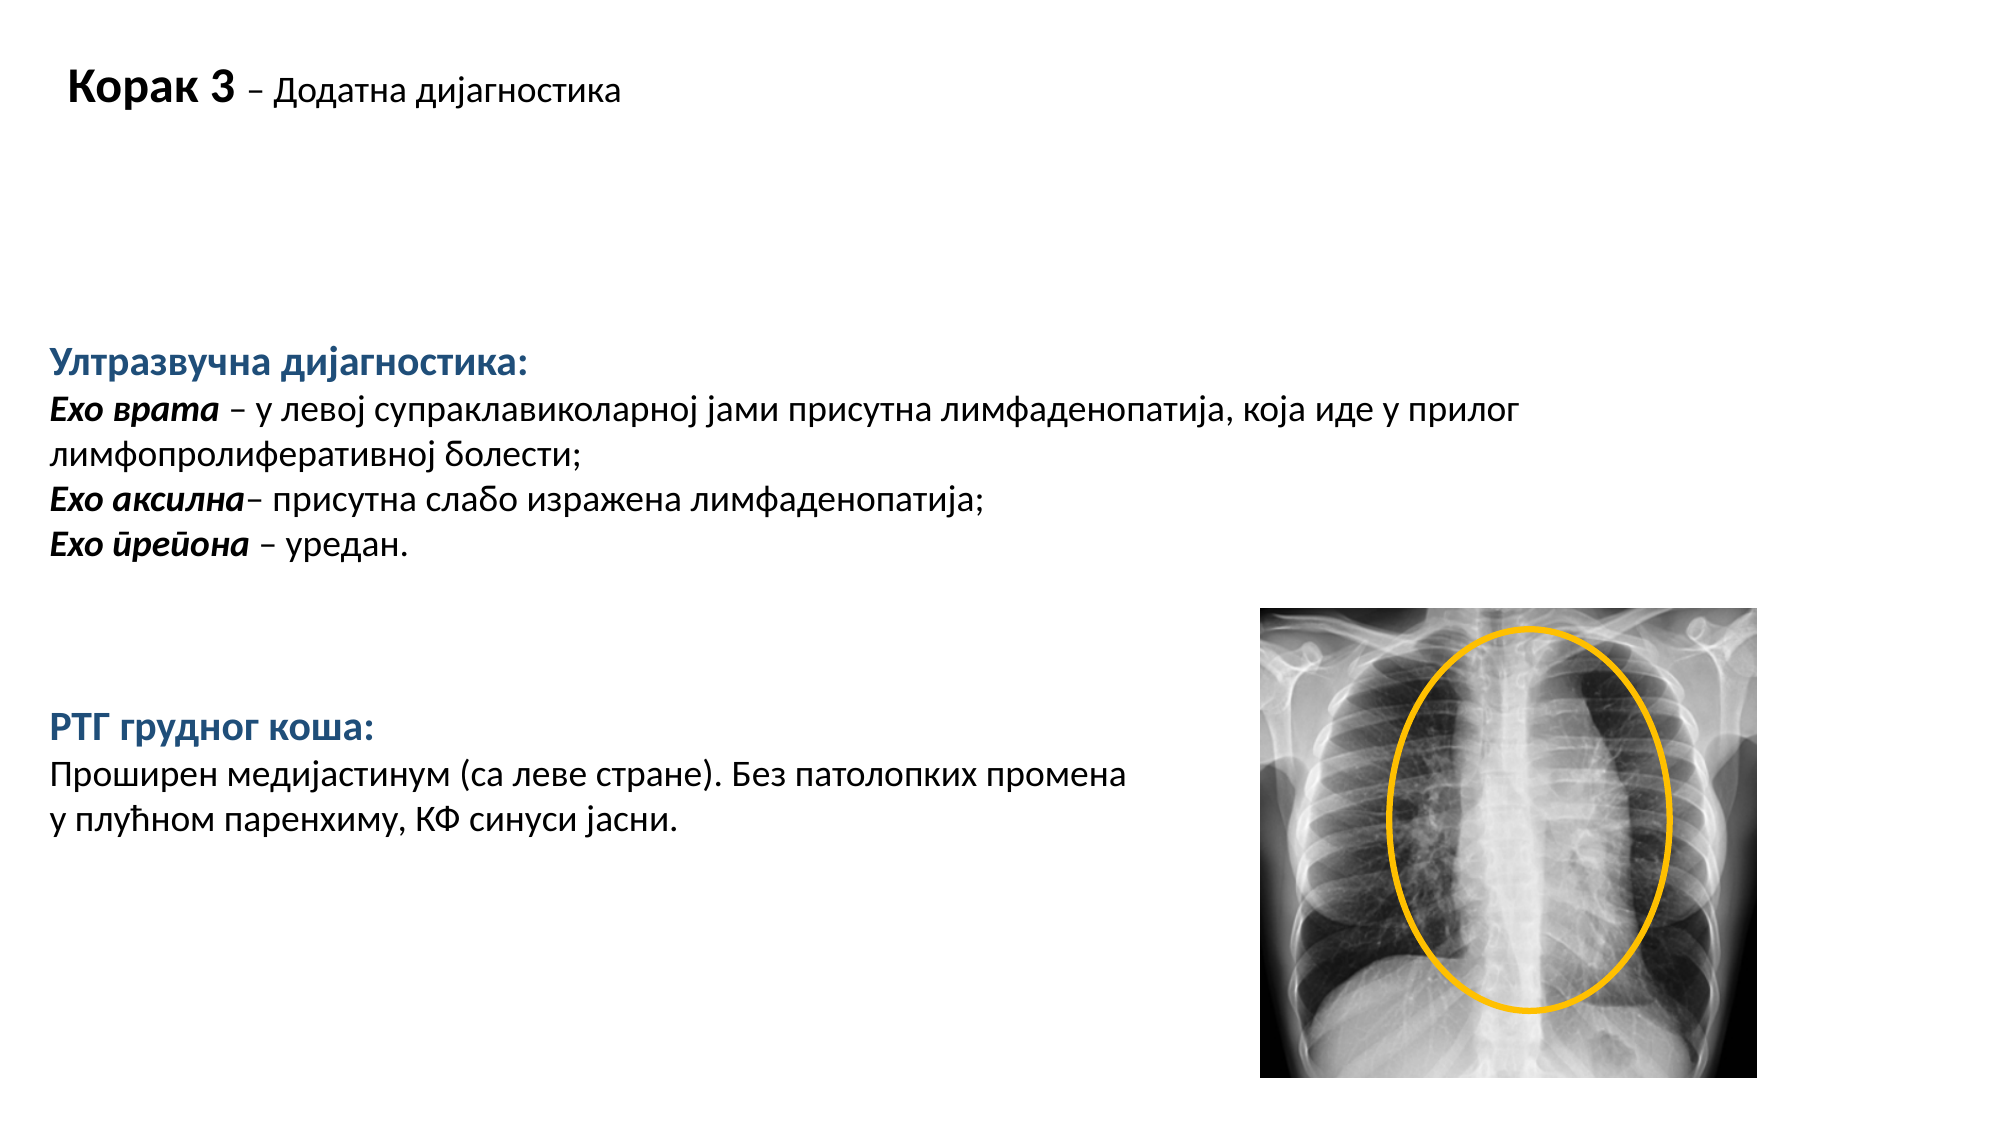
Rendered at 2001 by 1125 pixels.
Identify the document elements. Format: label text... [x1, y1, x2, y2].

text_box Ултразвучна дијагностика: Ехо врата – у левој супраклавиколарној јами присутна лимфаденопатија, која иде у прилог лимфопролиферативној болести; Ехо аксилна– присутна слабо изражена лимфаденопатија; Ехо препона – уредан. РТГ грудног коша: Проширен медијастинум (са леве стране). Без патолопких промена у плућном паренхиму, КФ синуси јасни. [34, 326, 1864, 847]
picture [1260, 608, 1757, 1078]
text_box Корак 3 – Додатна дијагностика [53, 45, 646, 121]
